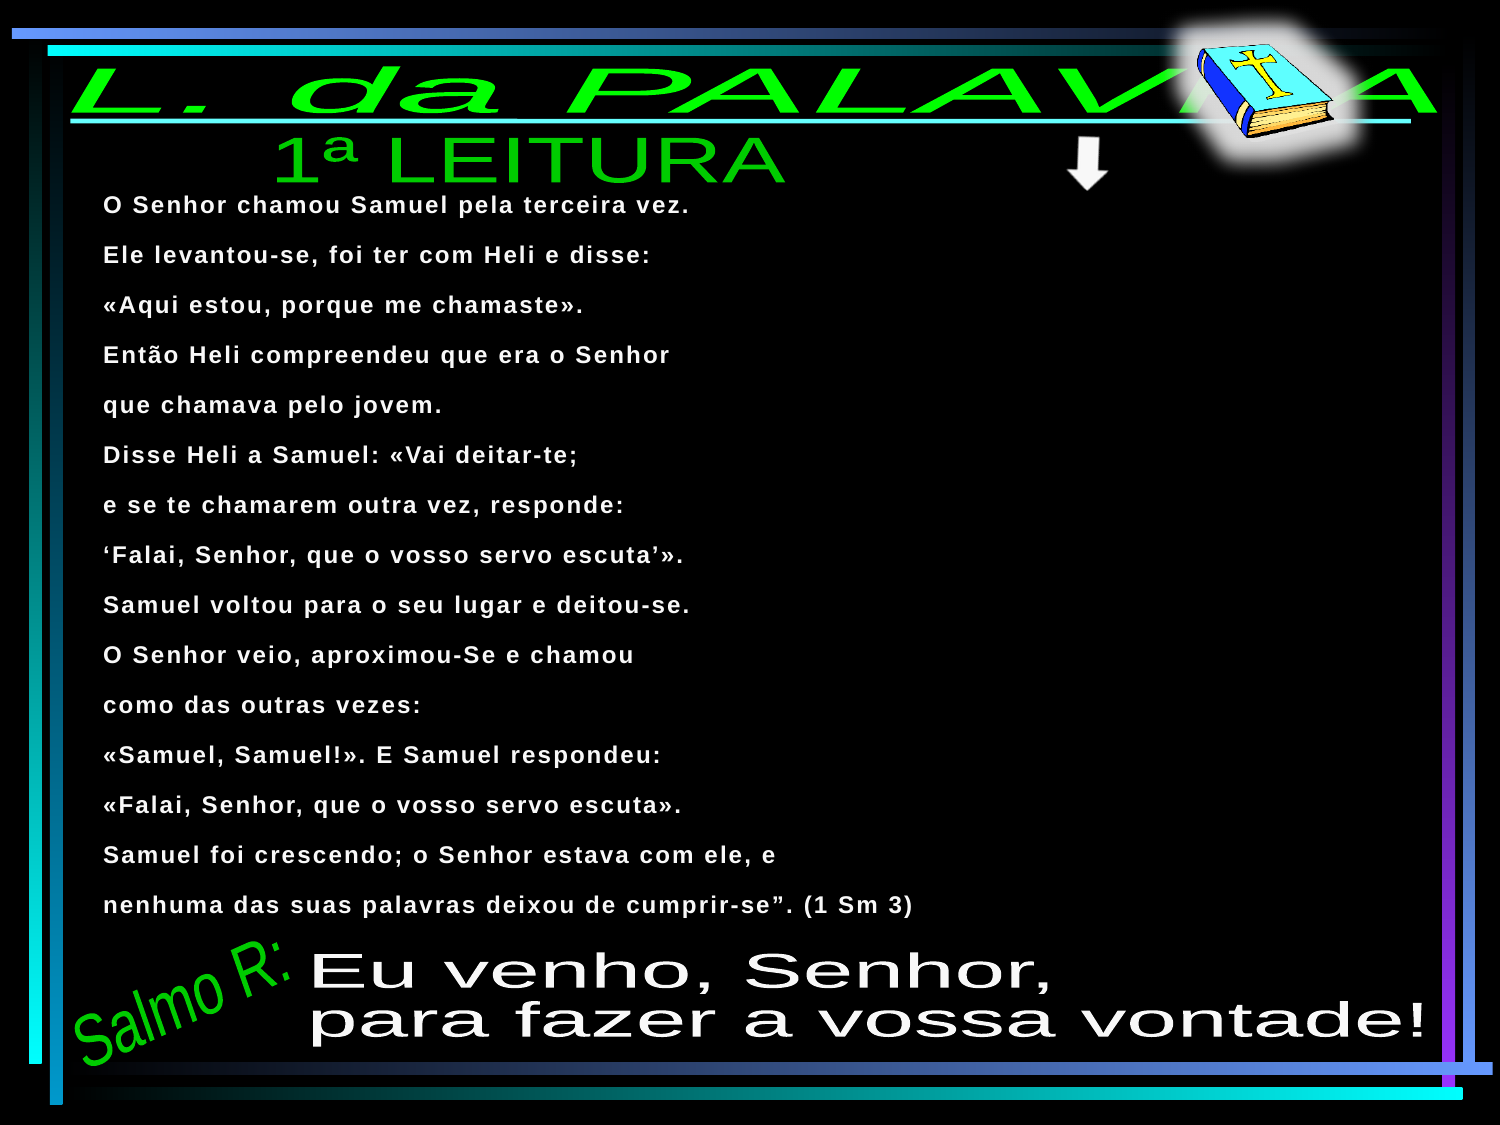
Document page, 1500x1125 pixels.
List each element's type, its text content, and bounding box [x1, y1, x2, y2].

picture [1055, 125, 1123, 195]
text_box O Senhor chamou Samuel pela terceira vez. Ele levantou-se, foi ter com Heli e disse: «Aqui estou, porque me chamaste». Então Heli compreendeu que era o Senhor que chamava pelo jovem. Disse Heli a Samuel: «Vai deitar-te; e se te chamarem outra vez, responde: ‘Falai, Senhor, que o vosso servo escuta’». Samuel voltou para o seu lugar e deitou-se. O Senhor veio, aproximou-Se e chamou como das outras vezes: «Samuel, Samuel!». E Samuel respondeu: «Falai, Senhor, que o vosso servo escuta». Samuel foi crescendo; o Senhor estava com ele, e nenhuma das suas palavras deixou de cumprir-se”. (1 Sm 3) [88, 176, 1459, 942]
picture [1197, 42, 1336, 138]
